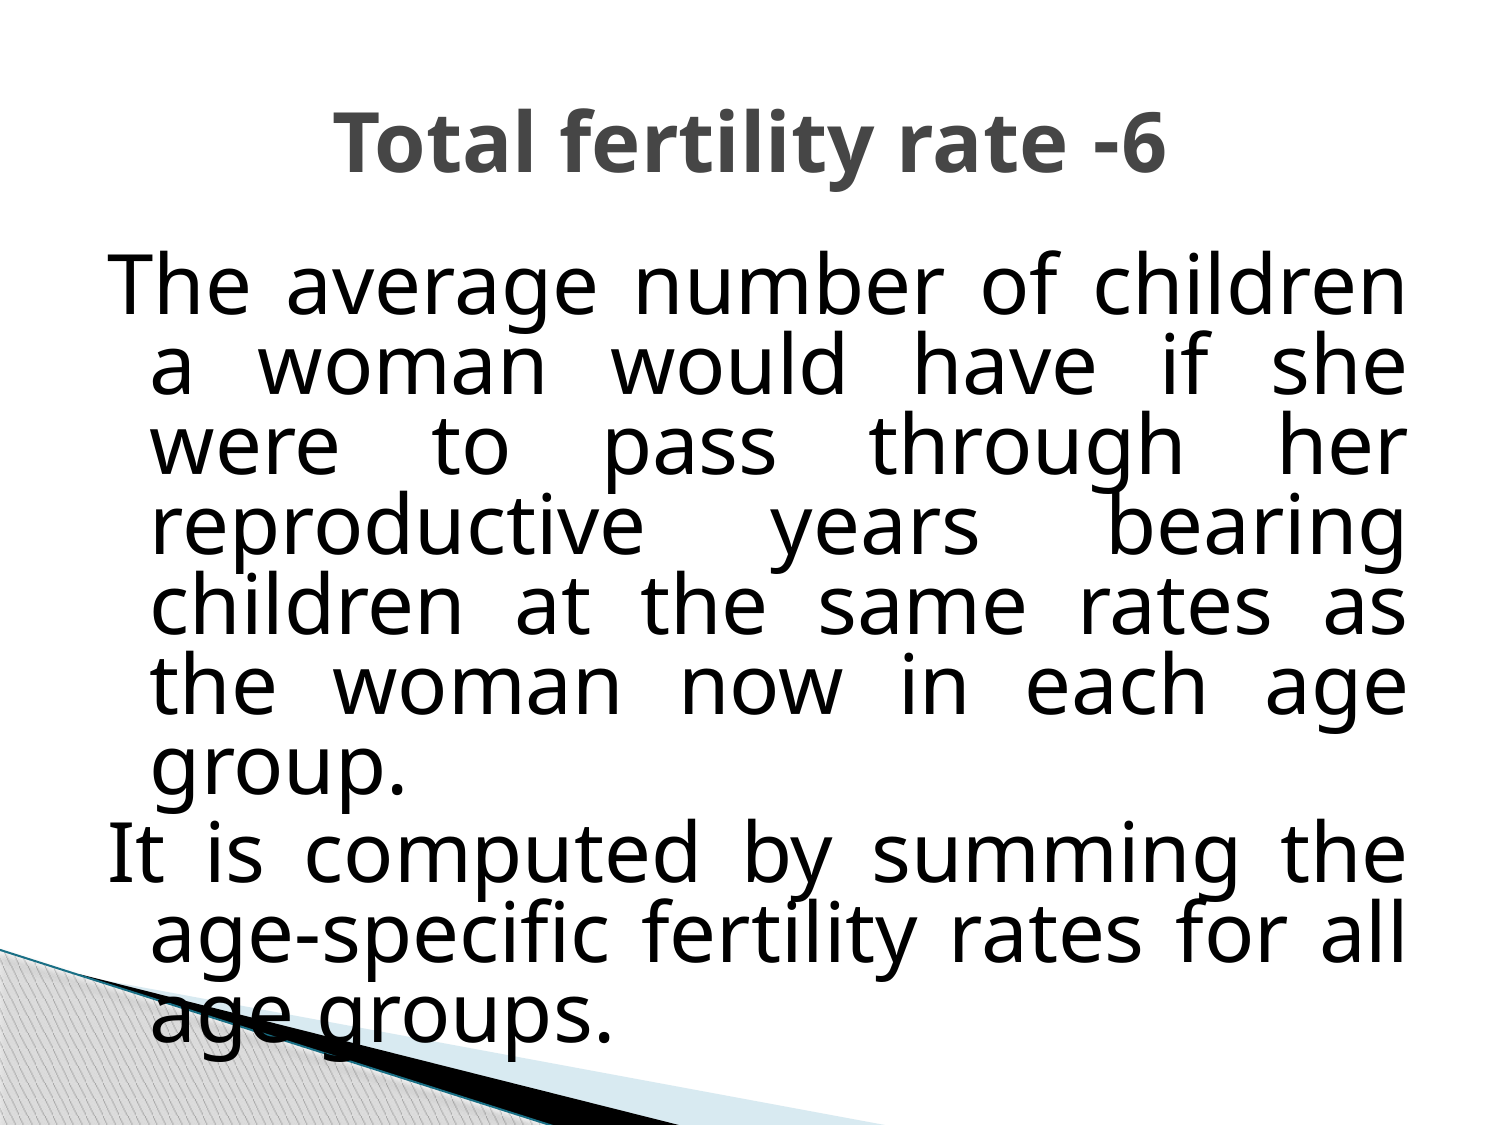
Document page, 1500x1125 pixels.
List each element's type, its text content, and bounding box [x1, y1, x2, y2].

title 6- Total fertility rate [75, 45, 1425, 233]
list The average number of children a woman would have if she were to pass through her reproductive years bearing children at the same rates as the woman now in each age group. It is computed by summing the age-specific fertility rates for all age groups. [75, 243, 1425, 986]
